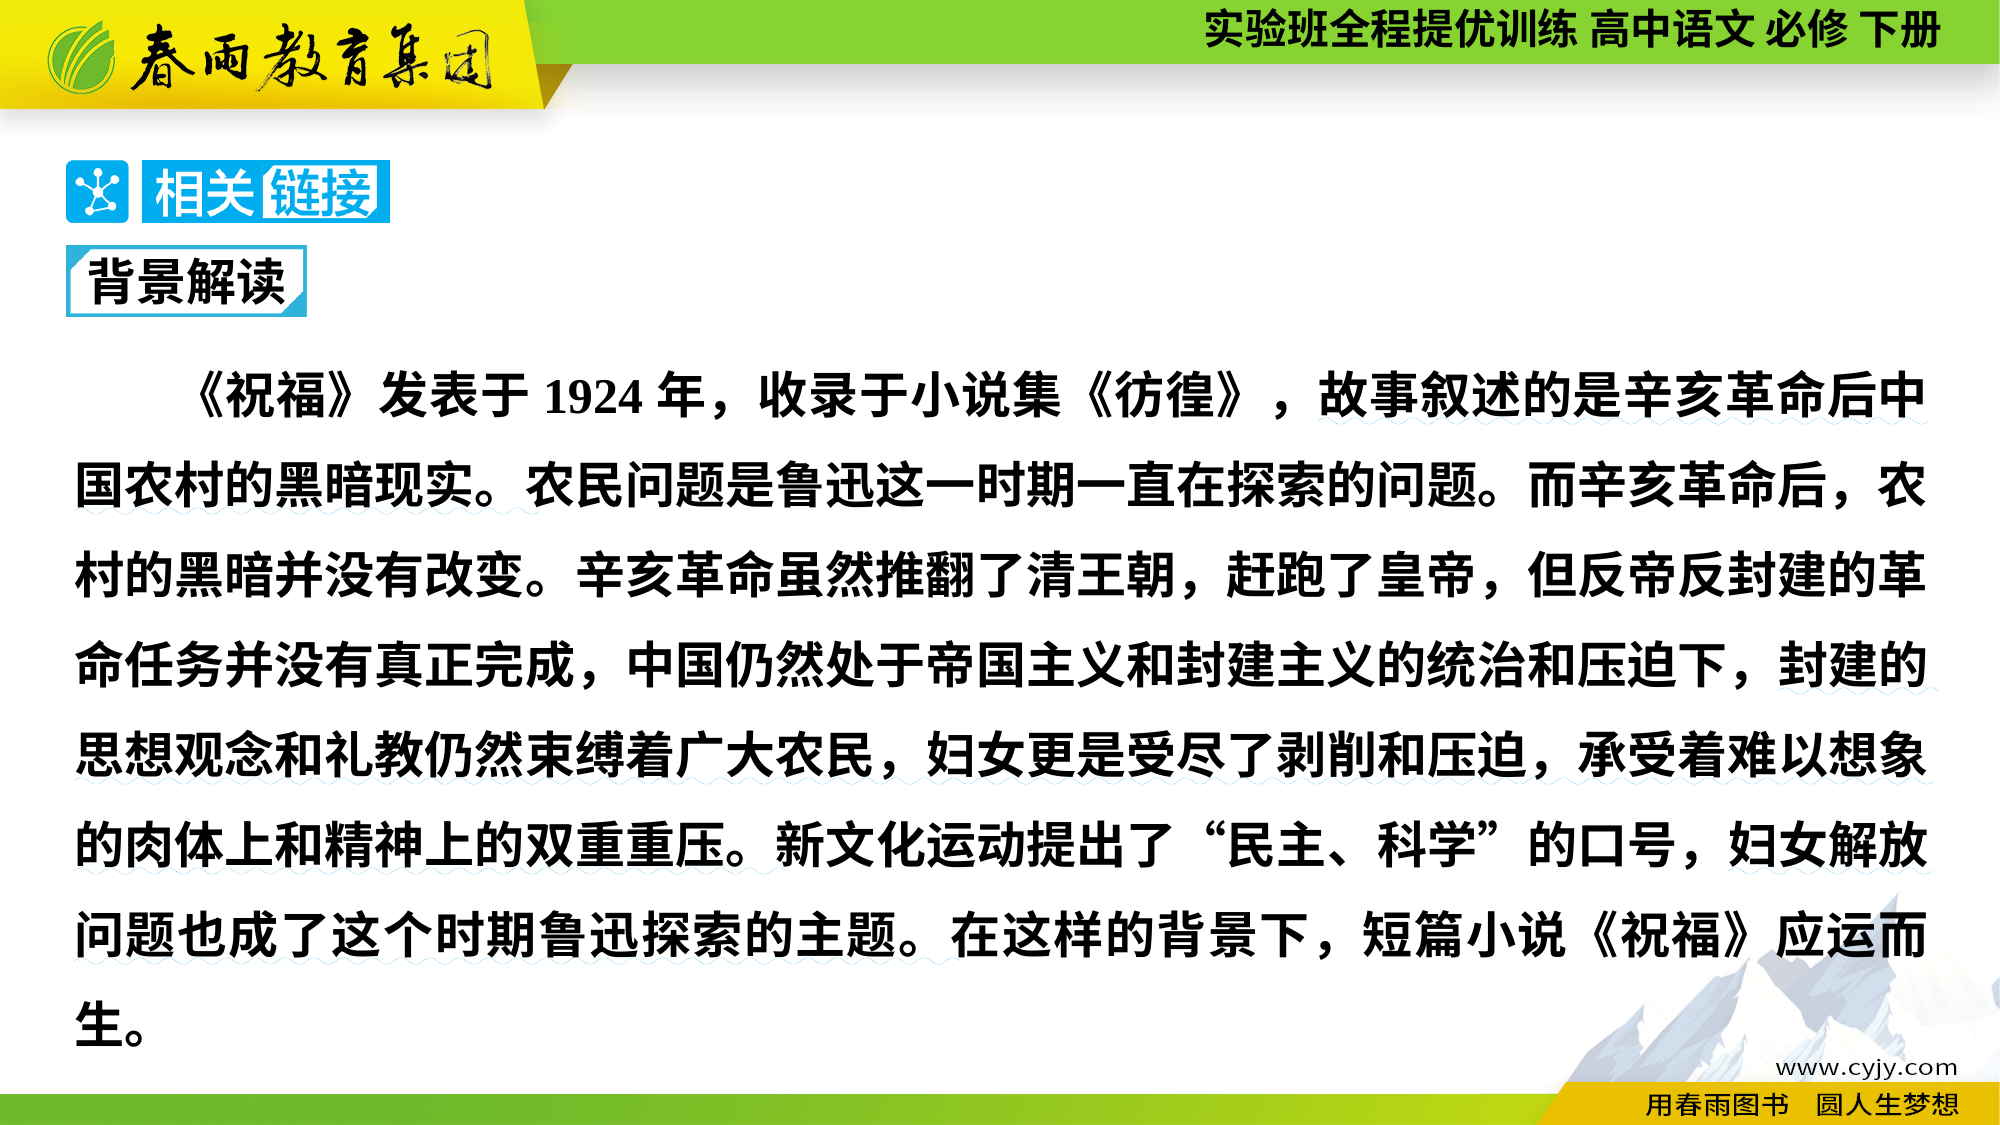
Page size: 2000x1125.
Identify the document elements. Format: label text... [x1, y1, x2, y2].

list 《祝福》发表于1924年，收录于小说集《彷徨》，故事叙述的是辛亥革命后中国农村的黑暗现实。农民问题是鲁迅这一时期一直在探索的问题。而辛亥革命后，农村的黑暗并没有改变。辛亥革命虽然推翻了清王朝，赶跑了皇帝，但反帝反封建的革命任务并没有真正完成，中国仍然处于帝国主义和封建主义的统治和压迫下，封建的思想观念和礼教仍然束缚着广大农民，妇女更是受尽了剥削和压迫，承受着难以想象的肉体上和精神上的双重重压。新文化运动提出了“民主、科学”的口号，妇女解放问题也成了这个时期鲁迅探索的主题。在这样的背景下，短篇小说《祝福》应运而生。 [59, 326, 1944, 1069]
picture [0, 0, 2000, 1125]
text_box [66, 243, 307, 320]
